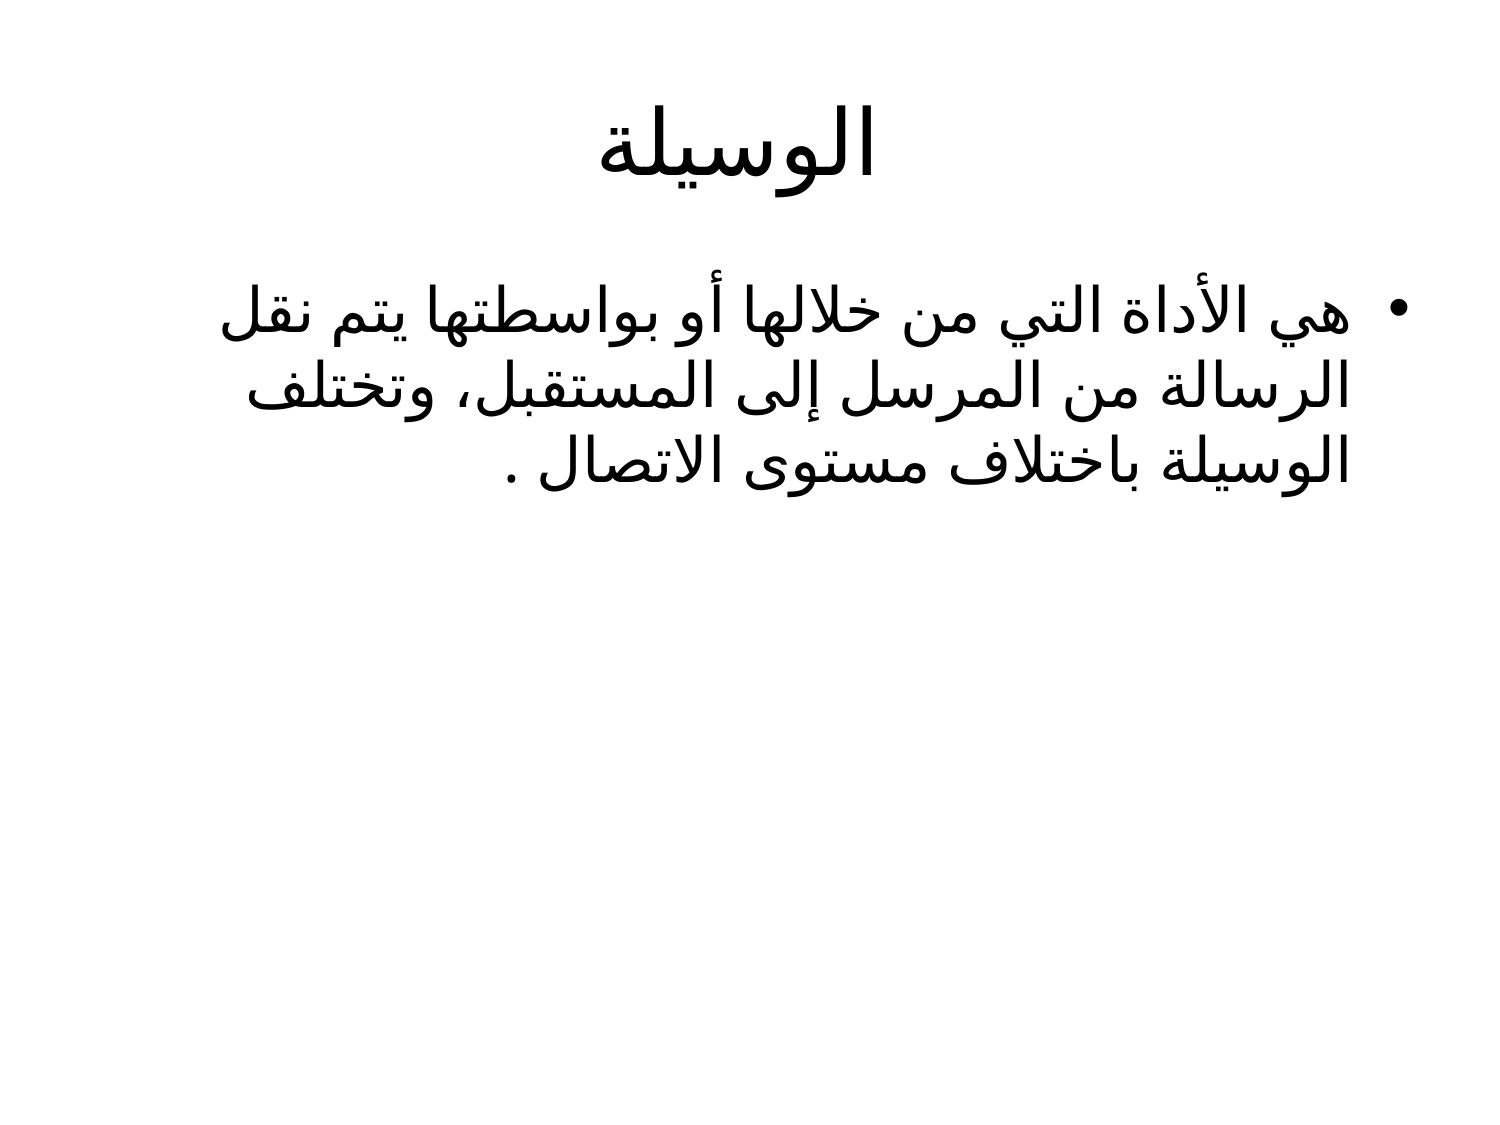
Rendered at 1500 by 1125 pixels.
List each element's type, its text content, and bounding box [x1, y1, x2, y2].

list هي الأداة التي من خلالها أو بواسطتها يتم نقل الرسالة من المرسل إلى المستقبل، وتختلف الوسيلة باختلاف مستوى الاتصال . [75, 262, 1425, 1005]
title الوسيلة [75, 45, 1425, 233]
